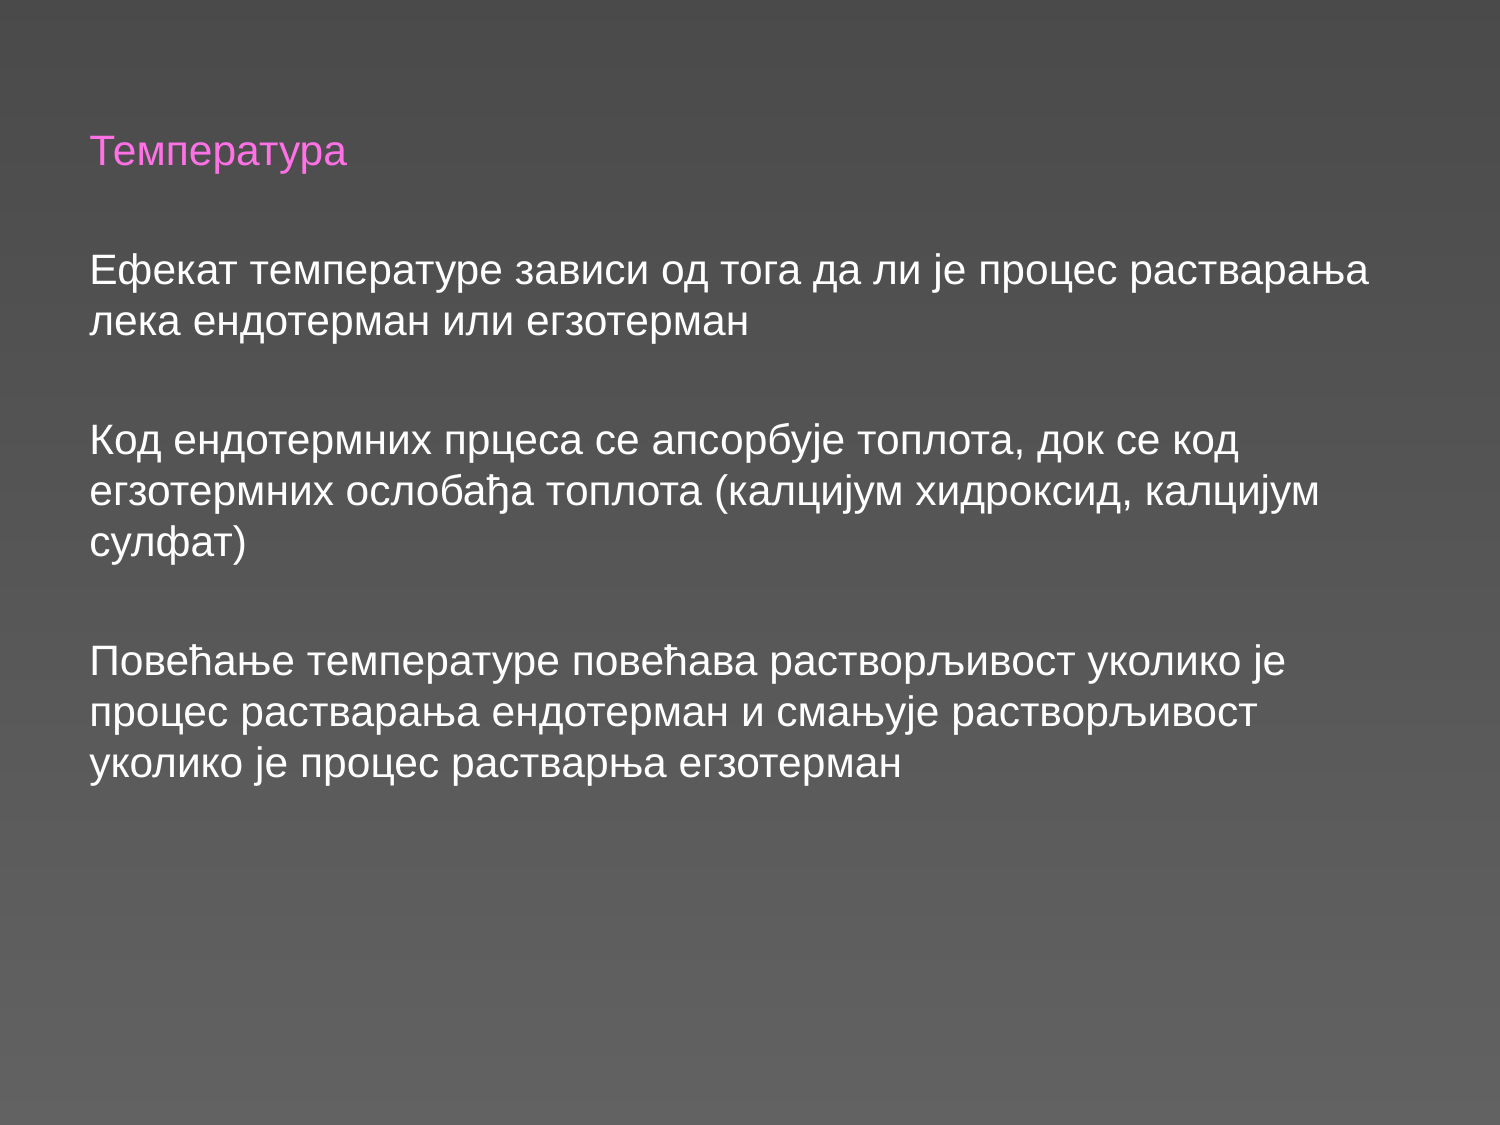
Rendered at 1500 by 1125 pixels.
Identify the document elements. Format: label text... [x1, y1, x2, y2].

list Температура Ефекат температуре зависи од тога да ли је процес растварања лека ендотерман или егзотерман Код ендотермних прцеса се апсорбује топлота, док се код егзотермних ослобађа топлота (калцијум хидроксид, калцијум сулфат) Повећање температуре повећава растворљивост уколико је процес растварања ендотерман и смањује растворљивост уколико је процес растварња егзотерман [64, 55, 1388, 1125]
